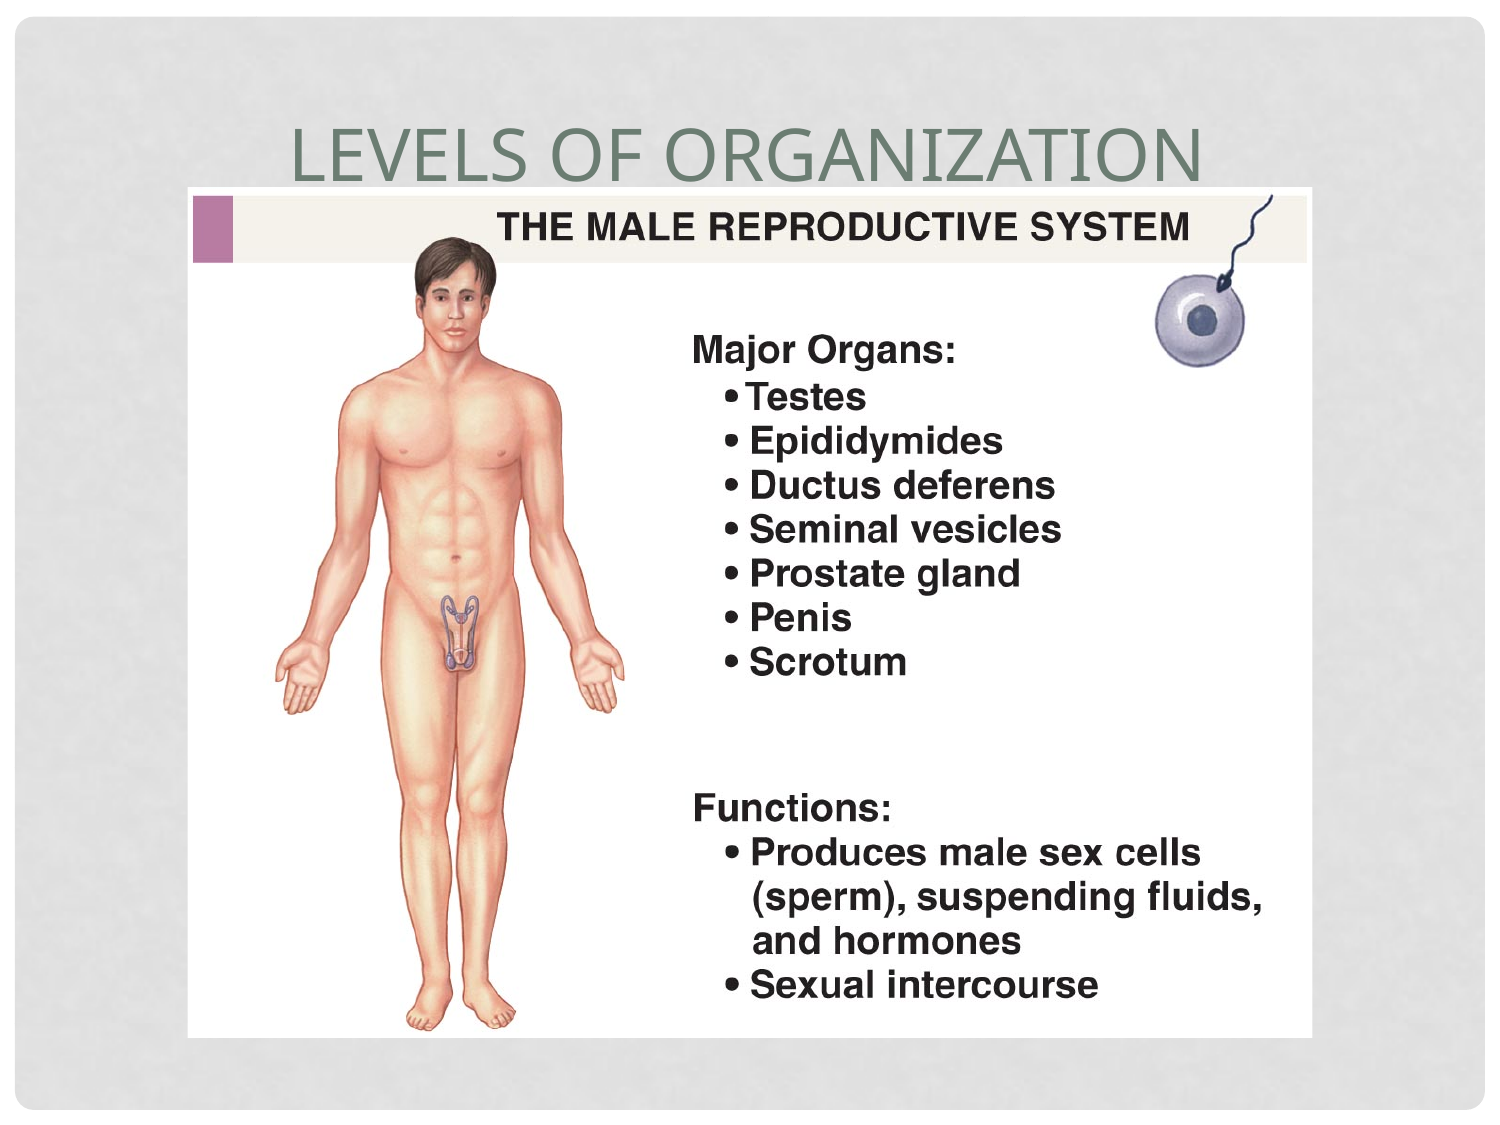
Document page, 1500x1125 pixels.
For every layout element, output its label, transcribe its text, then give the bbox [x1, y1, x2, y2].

picture [187, 187, 1313, 1038]
title Levels of Organization [69, 66, 1425, 238]
